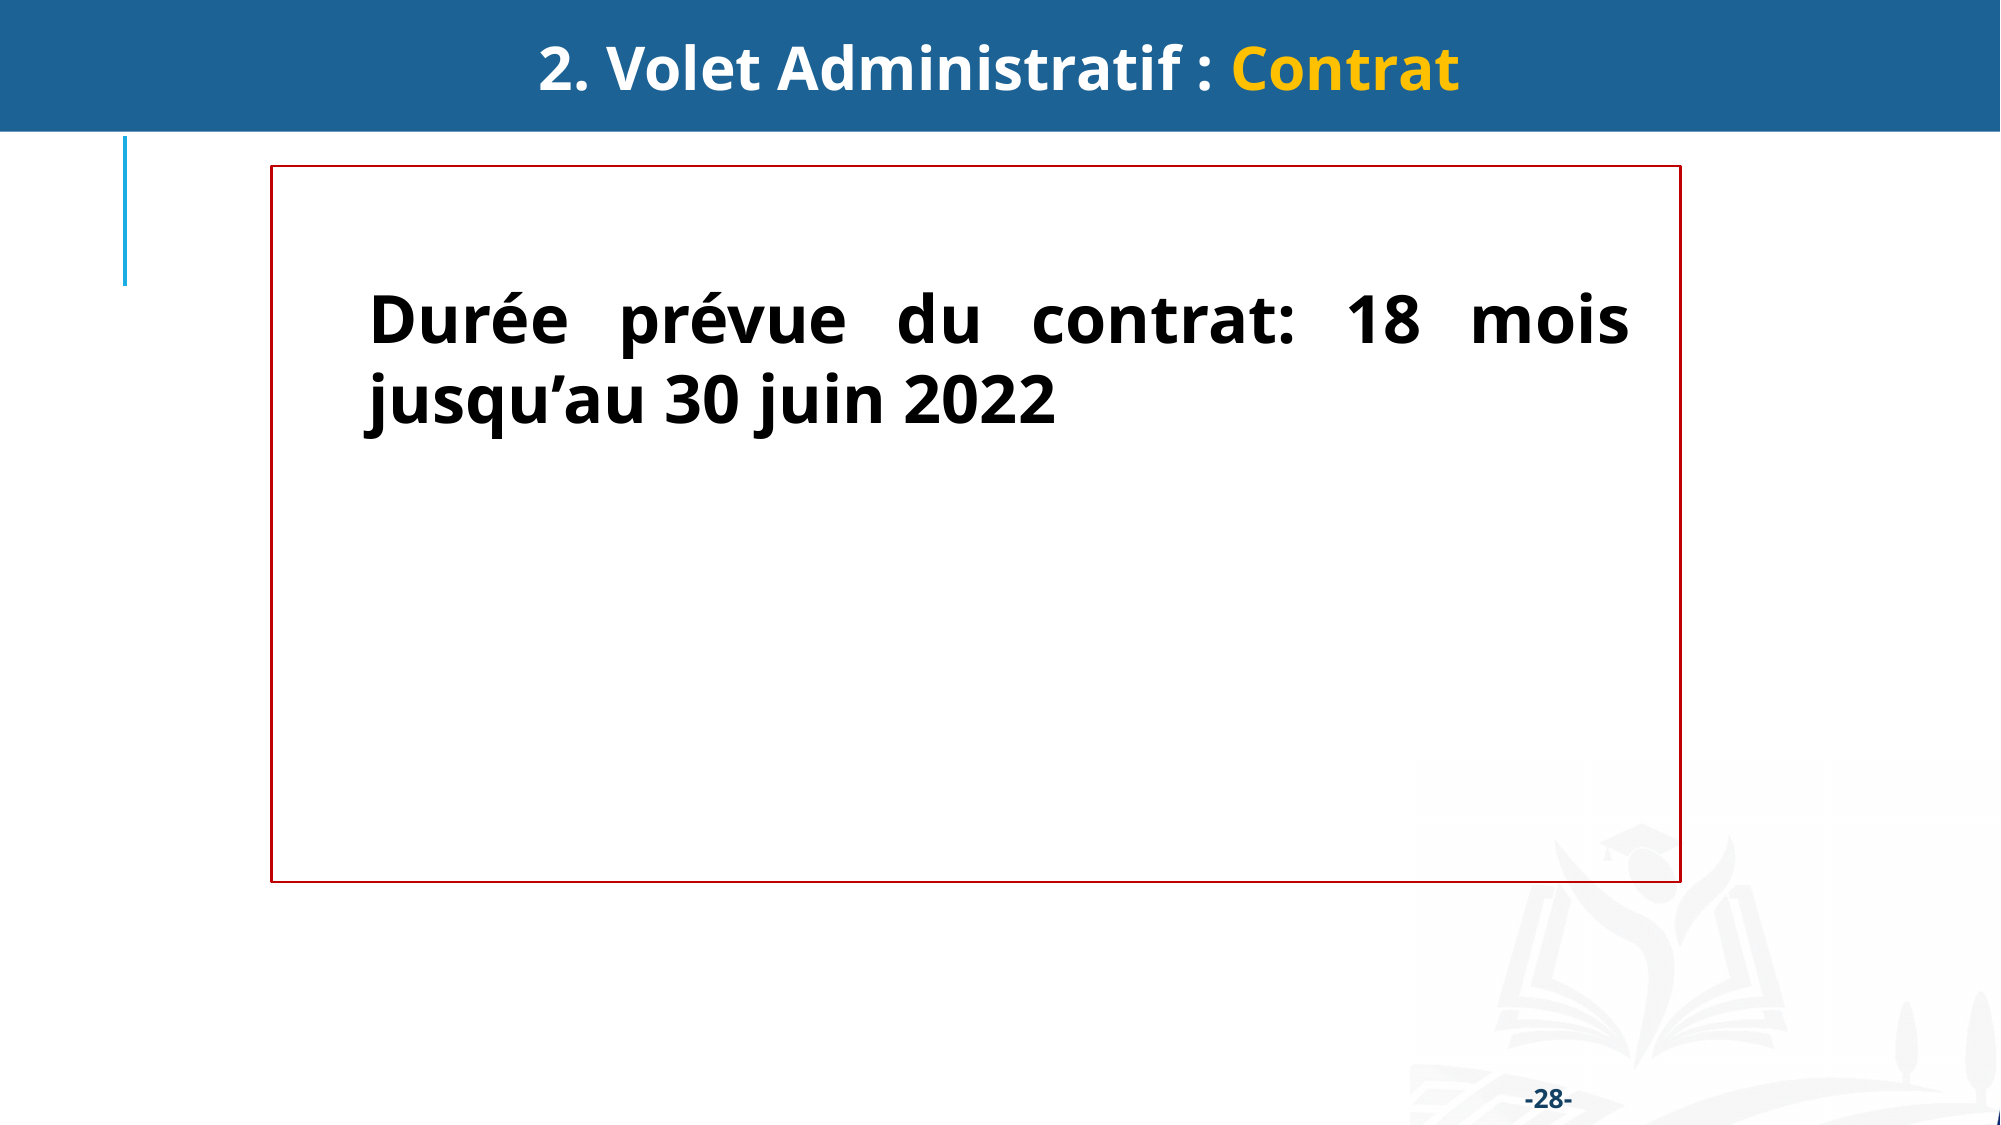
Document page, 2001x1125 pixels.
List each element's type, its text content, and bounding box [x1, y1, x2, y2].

text_box [270, 165, 1682, 883]
picture [1409, 759, 2000, 1125]
text_box 2. Volet Administratif : Contrat [0, 0, 2000, 133]
